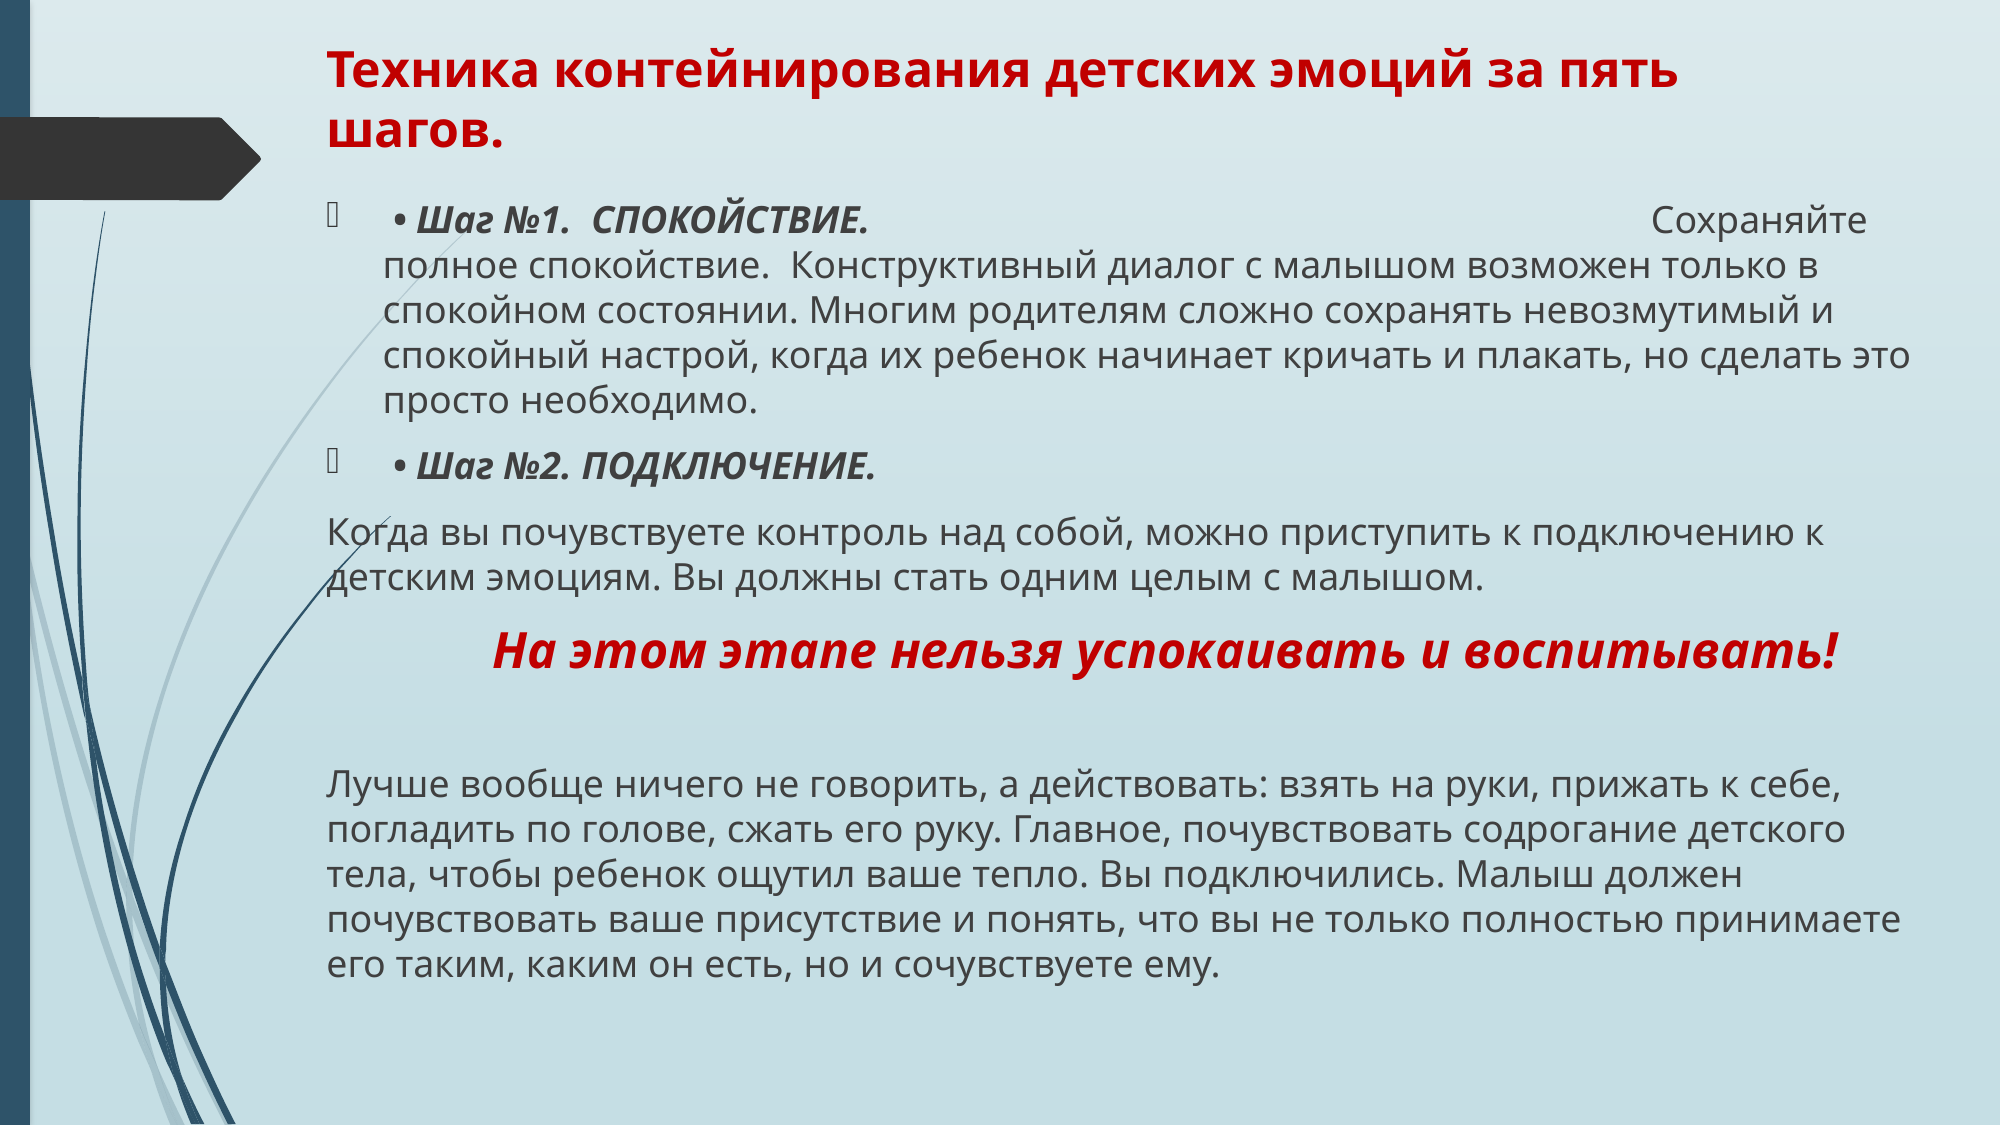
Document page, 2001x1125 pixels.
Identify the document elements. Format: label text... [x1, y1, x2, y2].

title Техника контейнирования детских эмоций за пять шагов. [311, 29, 1888, 160]
list • Шаг №1. СПОКОЙСТВИЕ. Сохраняйте полное спокойствие. Конструктивный диалог с малышом возможен только в спокойном состоянии. Многим родителям сложно сохранять невозмутимый и спокойный настрой, когда их ребенок начинает кричать и плакать, но сделать это просто необходимо. • Шаг №2. ПОДКЛЮЧЕНИЕ. Когда вы почувствуете контроль над собой, можно приступить к подключению к детским эмоциям. Вы должны стать одним целым с малышом. На этом этапе нельзя успокаивать и воспитывать! Лучше вообще ничего не говорить, а действовать: взять на руки, прижать к себе, погладить по голове, сжать его руку. Главное, почувствовать содрогание детского тела, чтобы ребенок ощутил ваше тепло. Вы подключились. Малыш должен почувствовать ваше присутствие и понять, что вы не только полностью принимаете его таким, каким он есть, но и сочувствуете ему. [311, 188, 1957, 1055]
